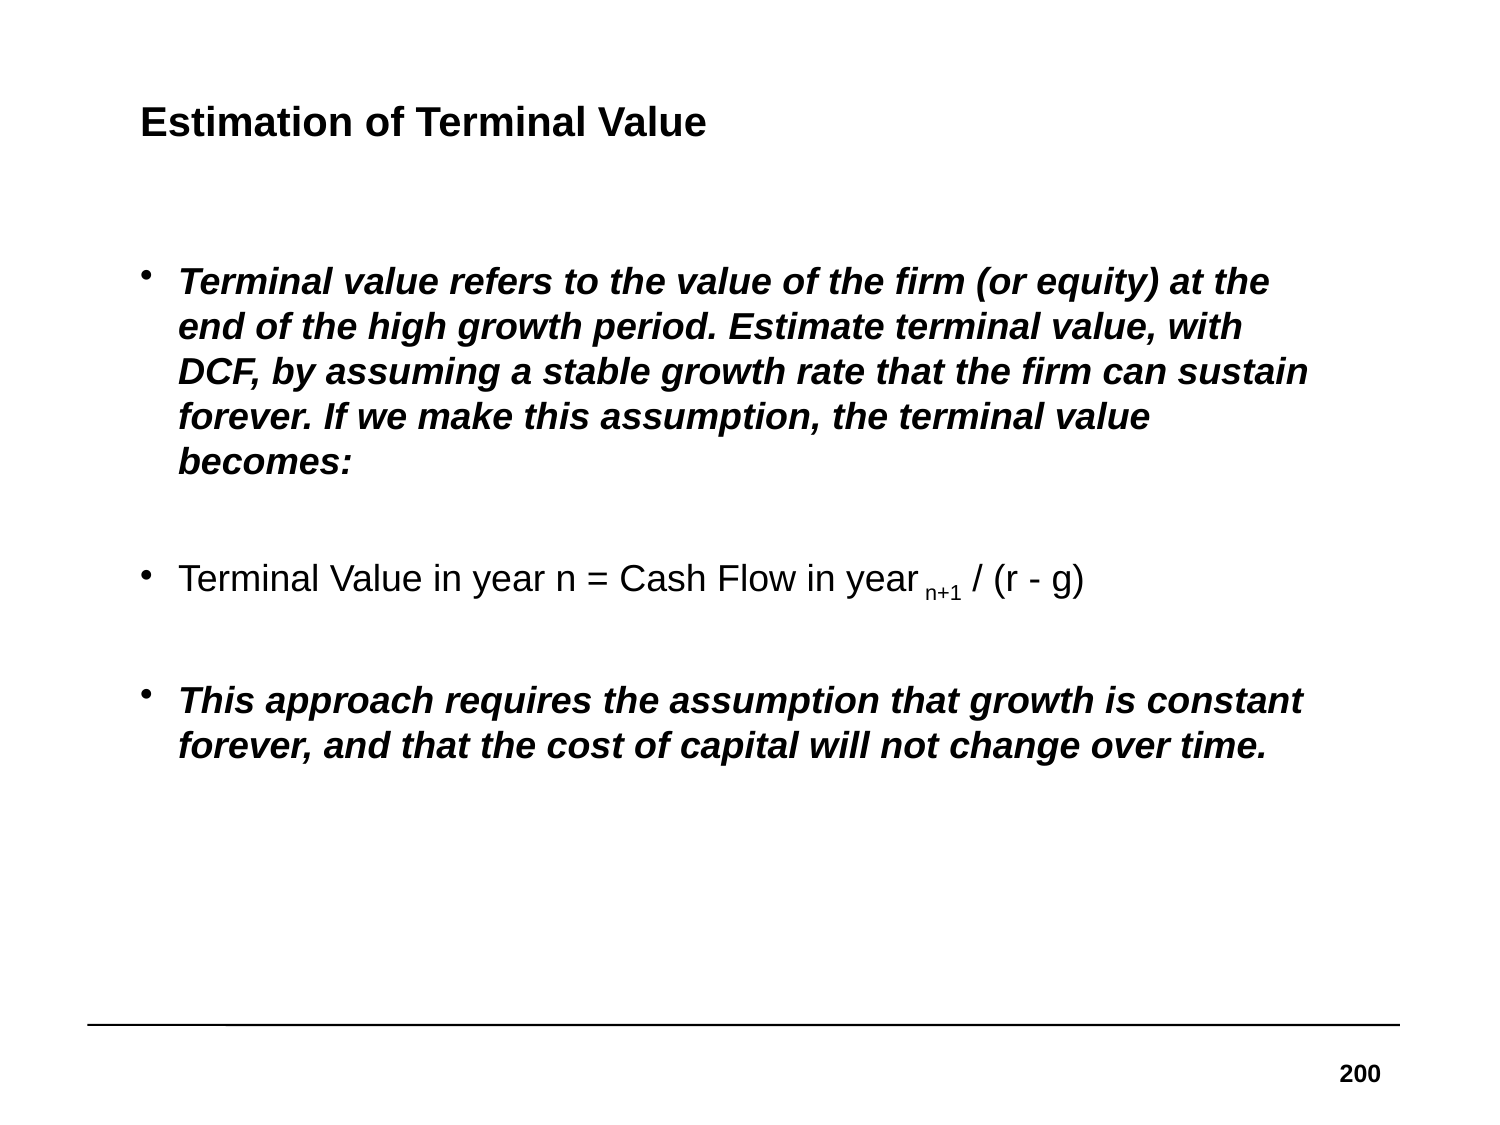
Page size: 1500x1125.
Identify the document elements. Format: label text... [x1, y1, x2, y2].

title Estimation of Terminal Value [125, 87, 1375, 225]
list Terminal value refers to the value of the firm (or equity) at the end of the high growth period. Estimate terminal value, with DCF, by assuming a stable growth rate that the firm can sustain forever. If we make this assumption, the terminal value becomes: Terminal Value in year n = Cash Flow in year n+1 / (r - g) This approach requires the assumption that growth is constant forever, and that the cost of capital will not change over time. [125, 249, 1338, 1000]
